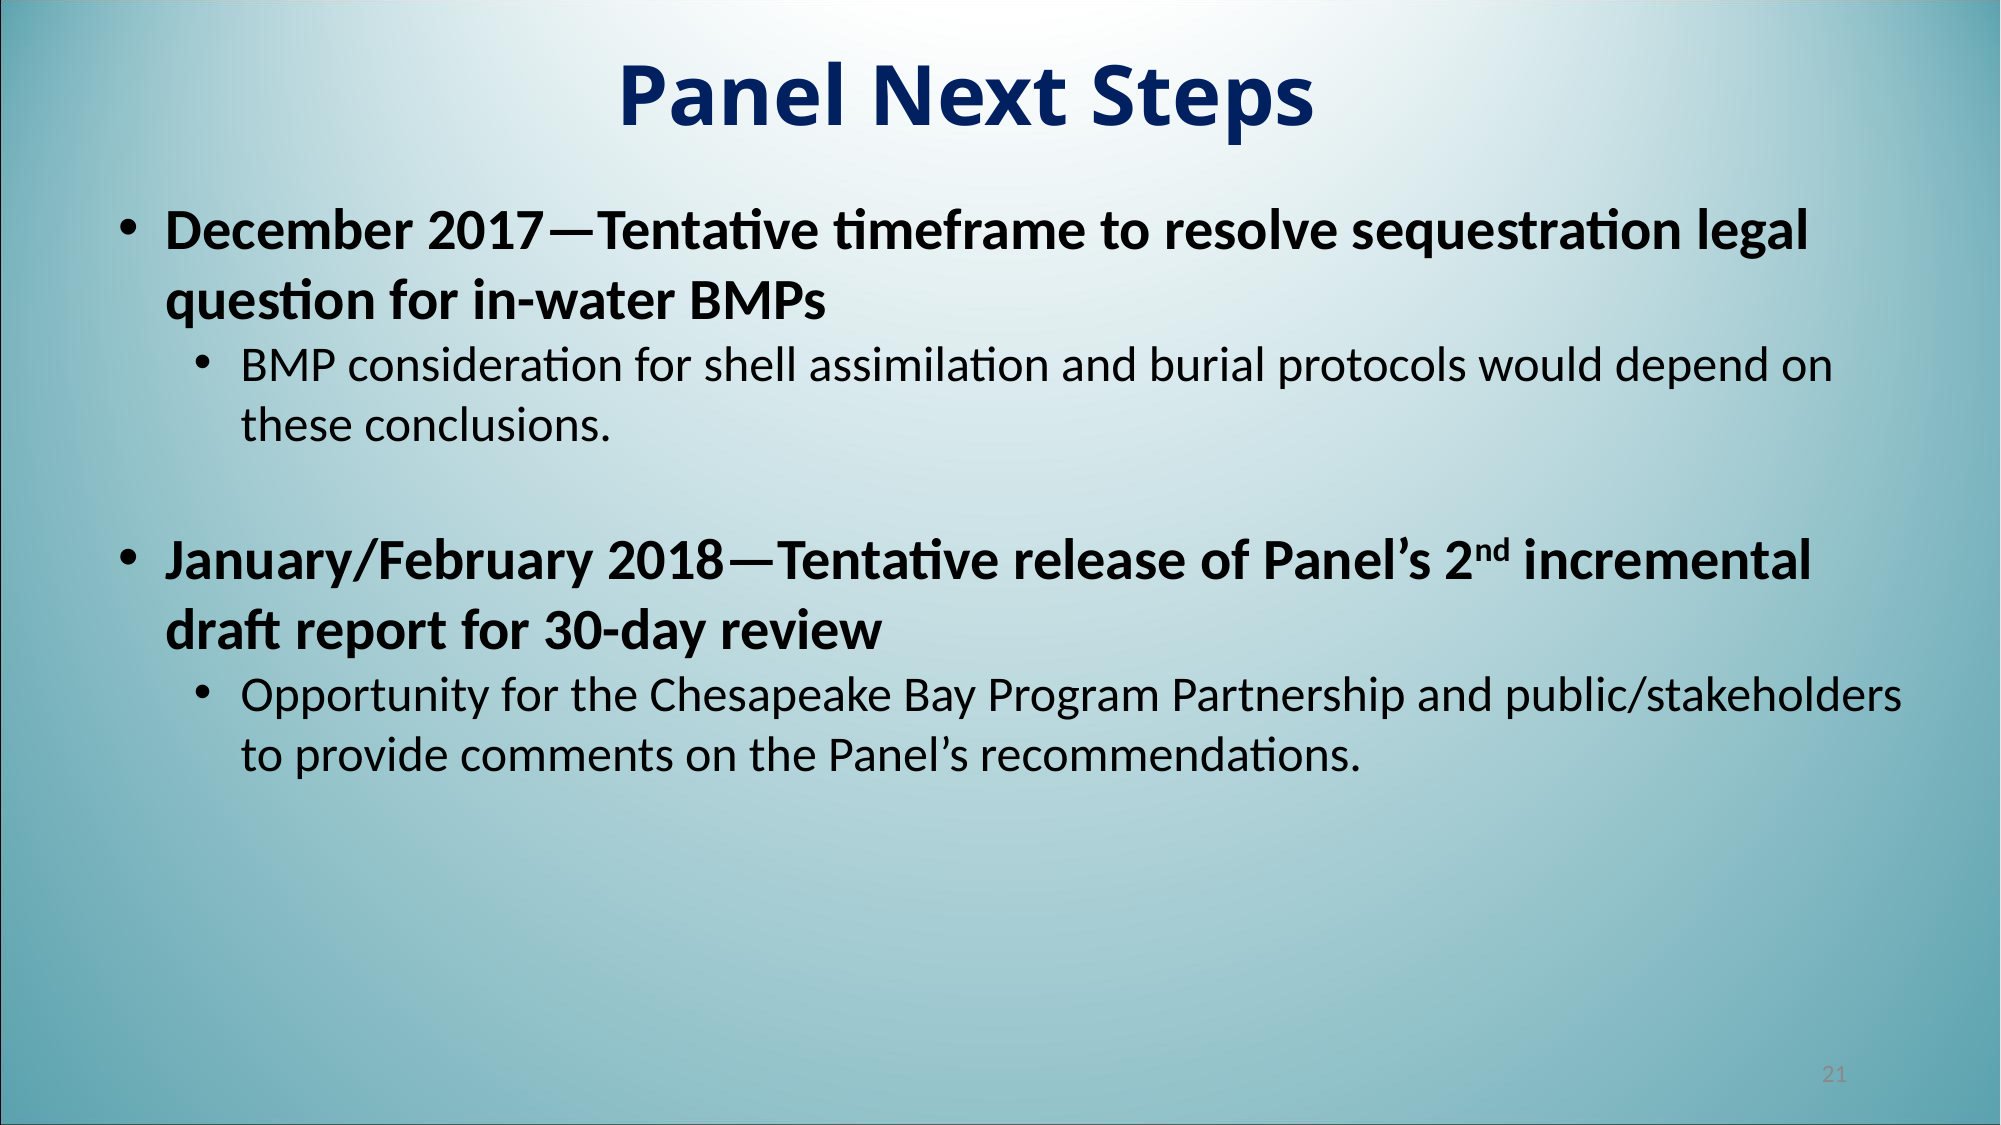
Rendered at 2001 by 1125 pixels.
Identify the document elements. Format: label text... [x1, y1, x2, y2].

text_box Panel Next Steps [103, 27, 1829, 138]
text_box December 2017—Tentative timeframe to resolve sequestration legal question for in-water BMPs BMP consideration for shell assimilation and burial protocols would depend on these conclusions. January/February 2018—Tentative release of Panel’s 2nd incremental draft report for 30-day review Opportunity for the Chesapeake Bay Program Partnership and public/stakeholders to provide comments on the Panel’s recommendations. [103, 138, 1957, 849]
slide_number 21 [1412, 1042, 1863, 1103]
picture [0, 0, 2001, 1125]
